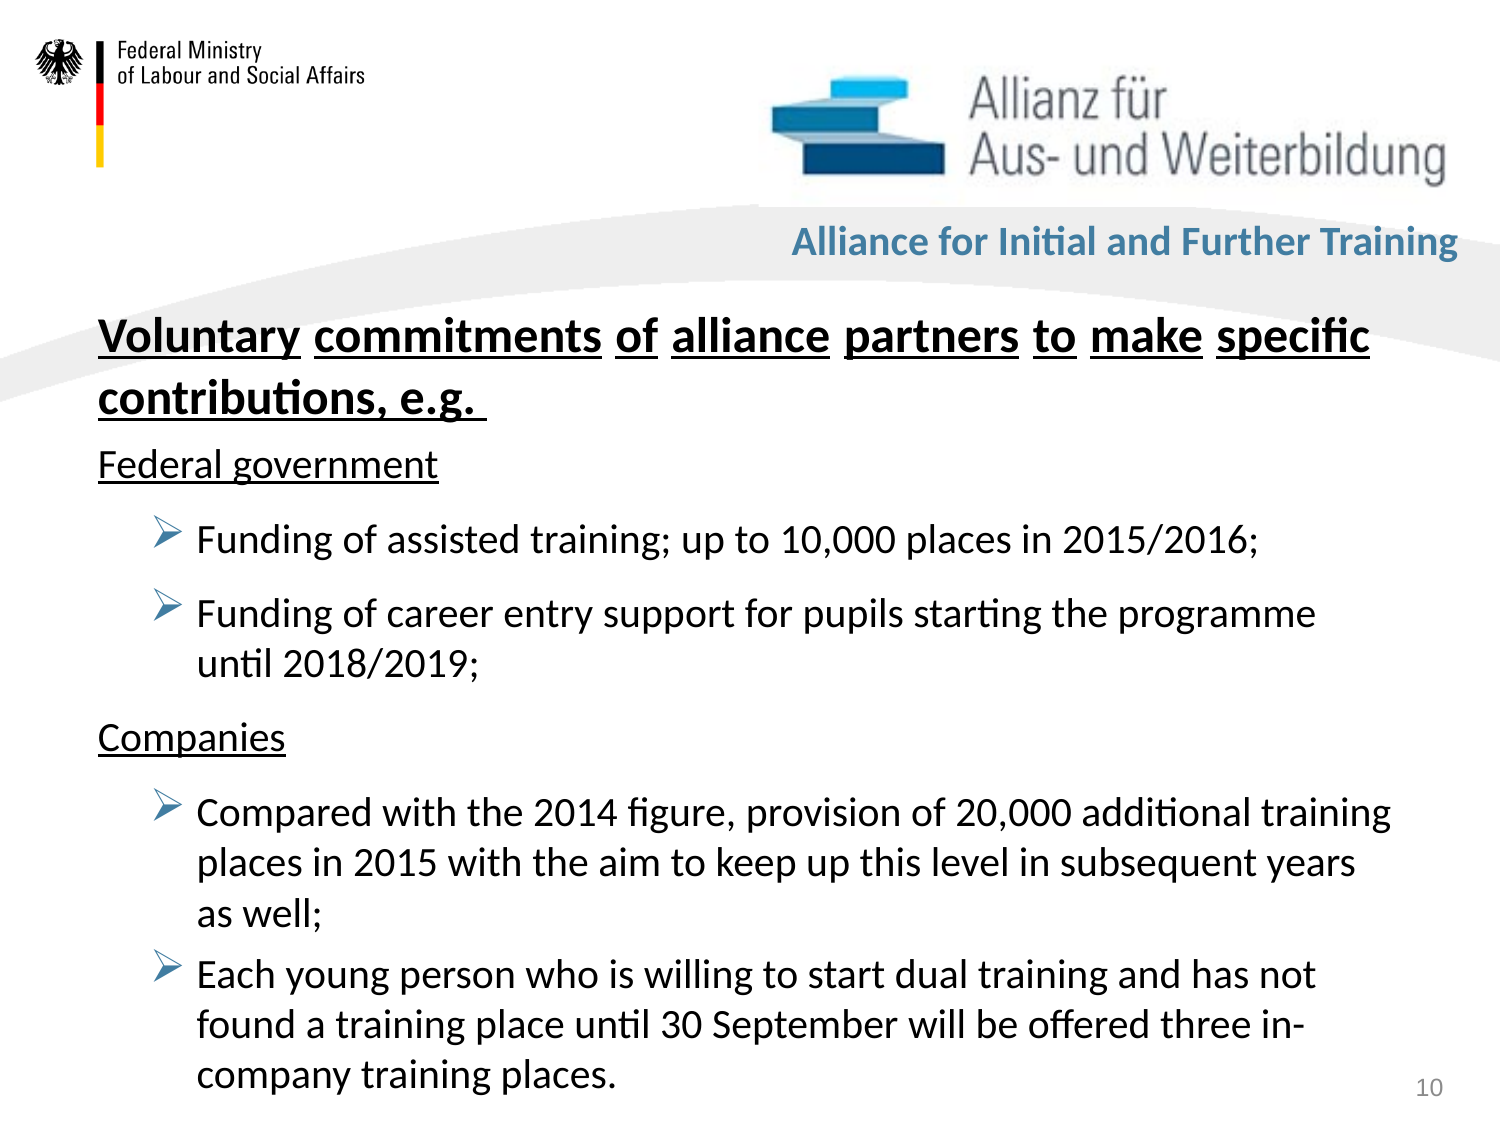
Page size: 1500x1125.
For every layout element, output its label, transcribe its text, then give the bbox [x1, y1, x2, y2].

picture [0, 0, 1500, 1112]
list Voluntary commitments of alliance partners to make specific contributions, e.g. Federal government Funding of assisted training; up to 10,000 places in 2015/2016; Funding of career entry support for pupils starting the programme until 2018/2019; Companies Compared with the 2014 figure, provision of 20,000 additional training places in 2015 with the aim to keep up this level in subsequent years as well; Each young person who is willing to start dual training and has not found a training place until 30 September will be offered three in-company training places. [82, 286, 1412, 1098]
slide_number 10 [1305, 1057, 1459, 1117]
title Alliance for Initial and Further Training [400, 213, 1459, 280]
